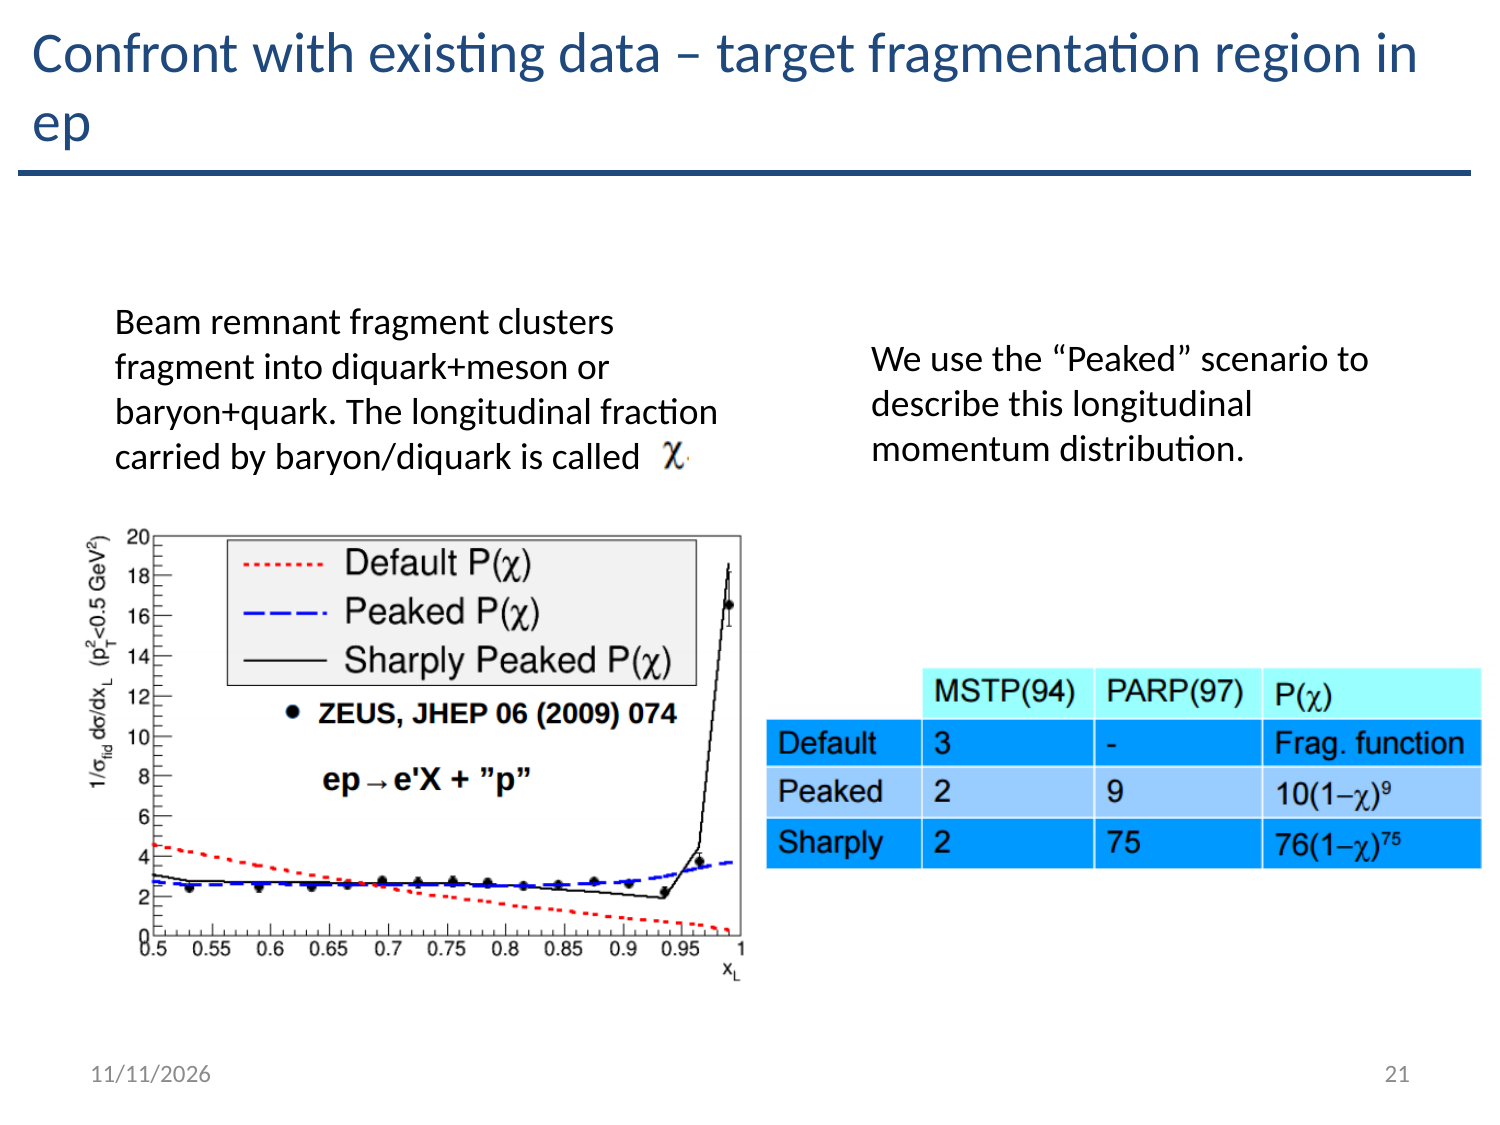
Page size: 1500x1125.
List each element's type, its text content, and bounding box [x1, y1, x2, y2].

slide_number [75, 1042, 425, 1103]
title Confront with existing data – target fragmentation region in ep [17, 7, 1483, 161]
picture [759, 656, 1495, 876]
picture [76, 514, 758, 986]
picture [655, 432, 689, 482]
text_box We use the “Peaked” scenario to describe this longitudinal momentum distribution. [856, 326, 1412, 476]
text_box Beam remnant fragment clusters fragment into diquark+meson or baryon+quark. The longitudinal fraction carried by baryon/diquark is called [100, 289, 774, 485]
slide_number 21 [1074, 1042, 1425, 1103]
